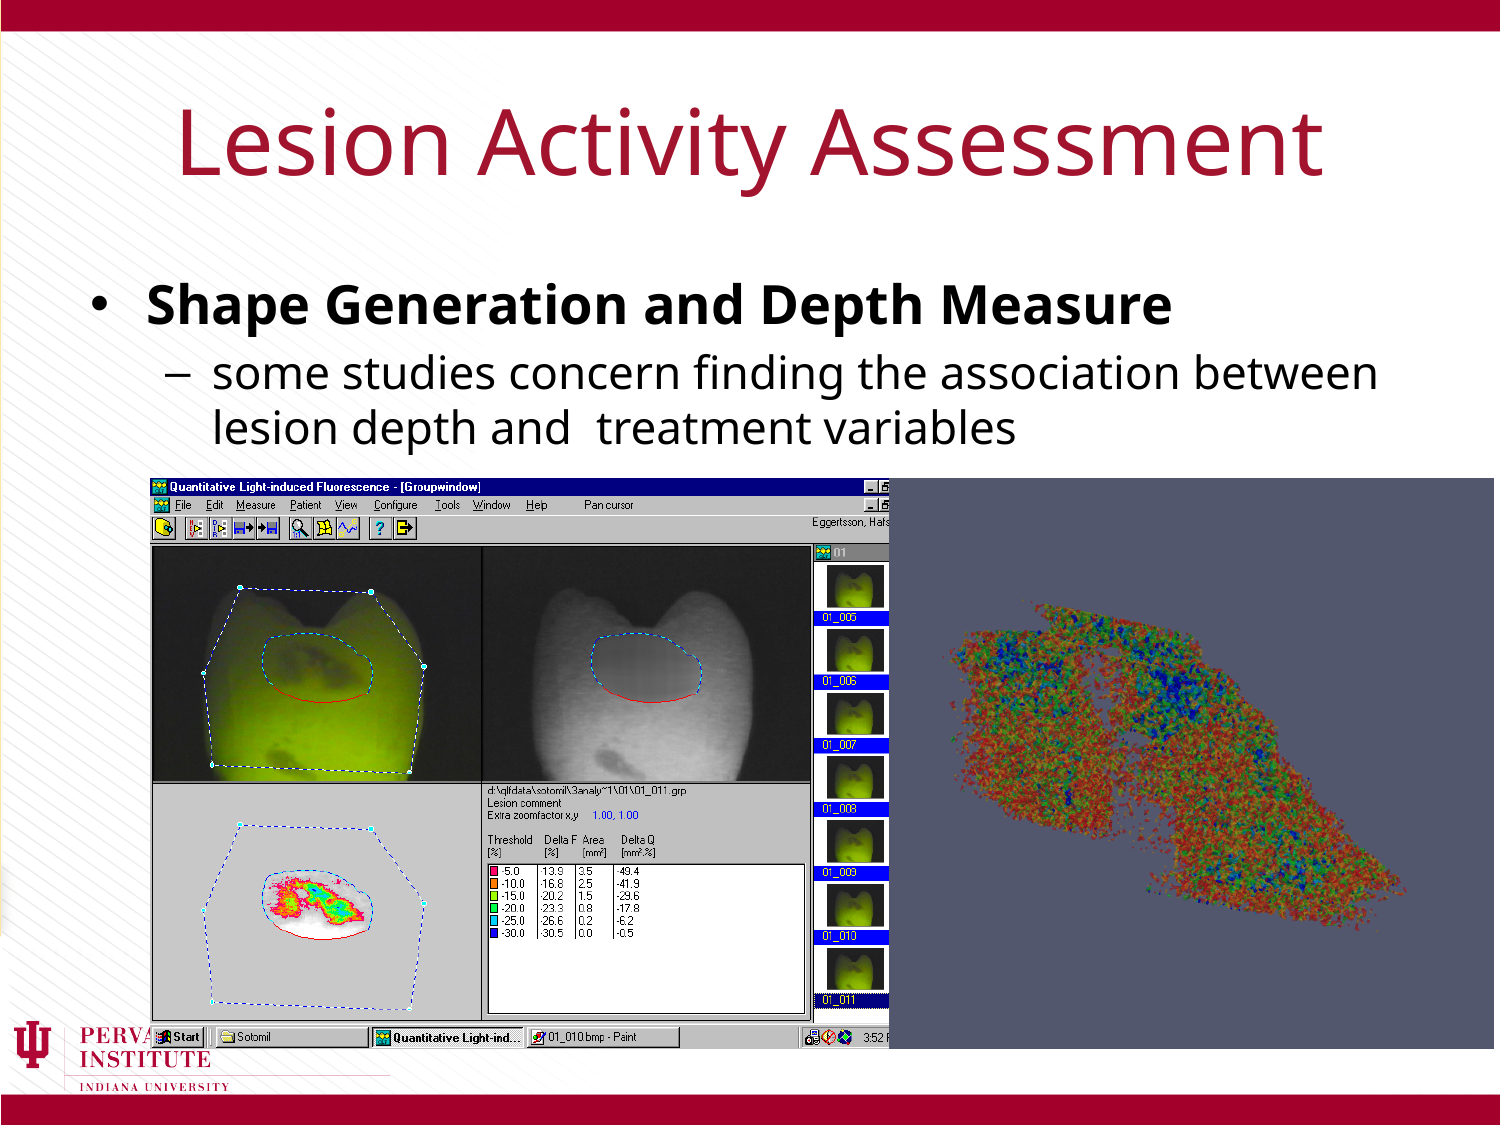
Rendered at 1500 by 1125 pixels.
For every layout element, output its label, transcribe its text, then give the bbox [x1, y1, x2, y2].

title Lesion Activity Assessment [75, 45, 1425, 233]
list Shape Generation and Depth Measure some studies concern finding the association between lesion depth and treatment variables [75, 262, 1425, 1005]
picture [0, 0, 1500, 1125]
